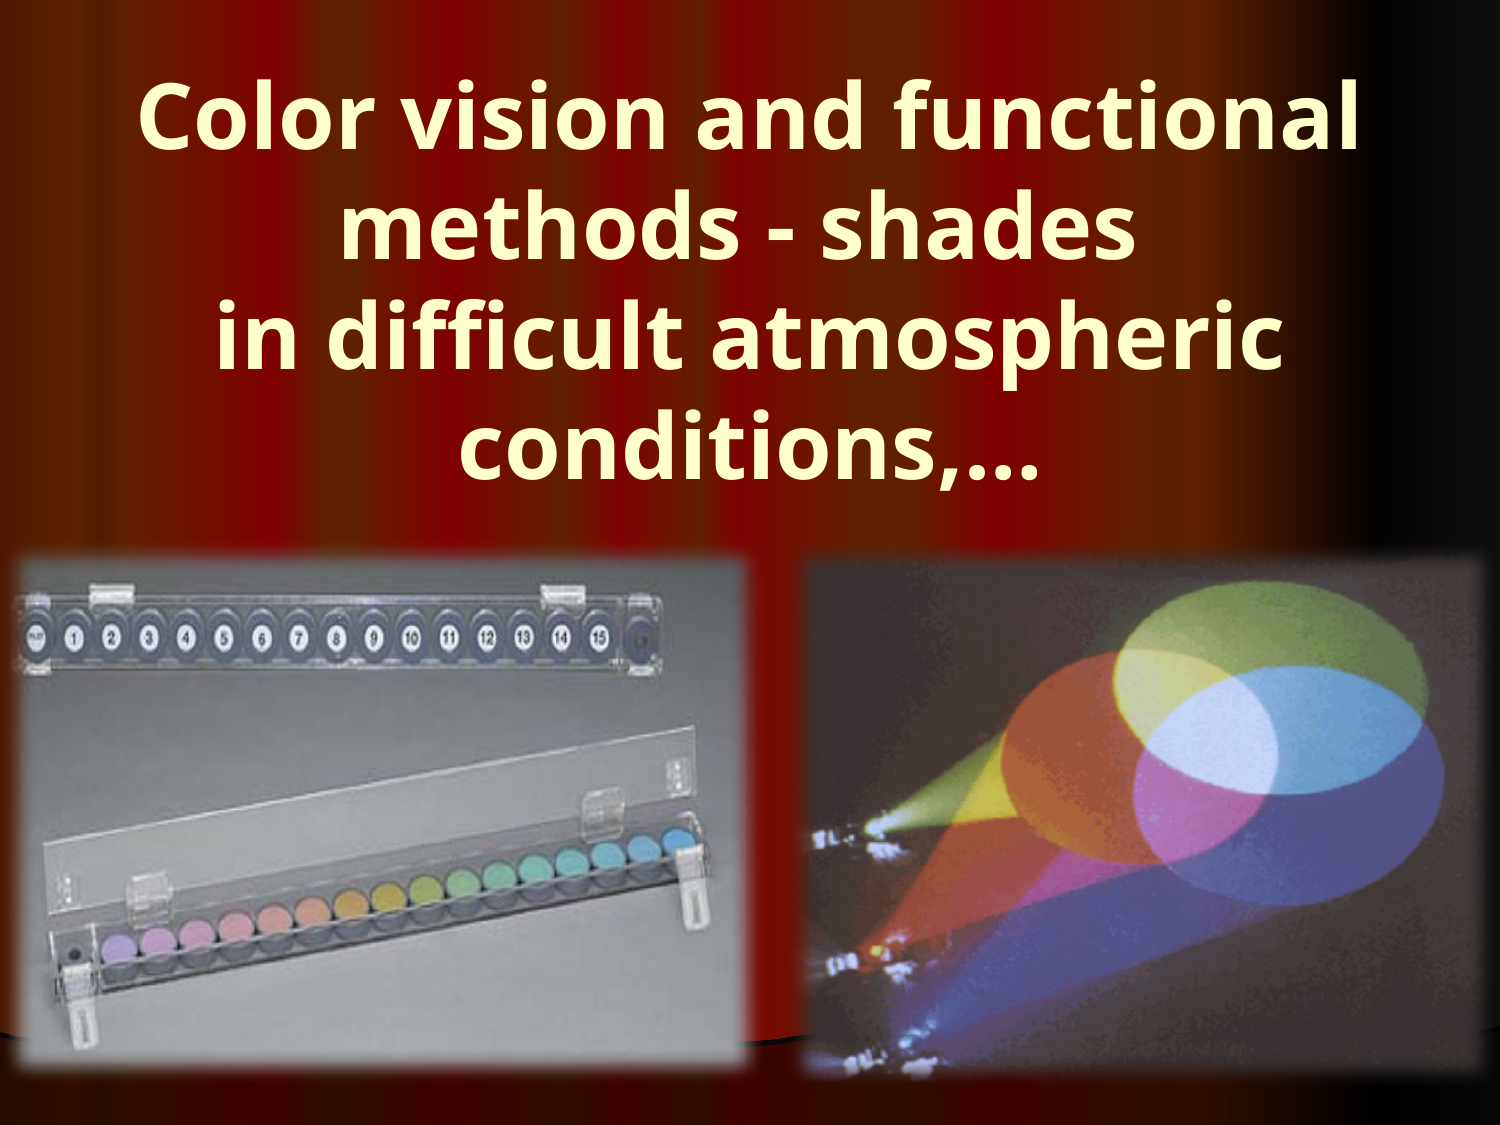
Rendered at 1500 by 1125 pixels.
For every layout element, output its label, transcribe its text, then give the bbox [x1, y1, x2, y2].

title Color vision and functional methods - shades in difficult atmospheric conditions,… [0, 184, 1500, 372]
picture [784, 538, 1500, 1090]
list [0, 538, 767, 1084]
